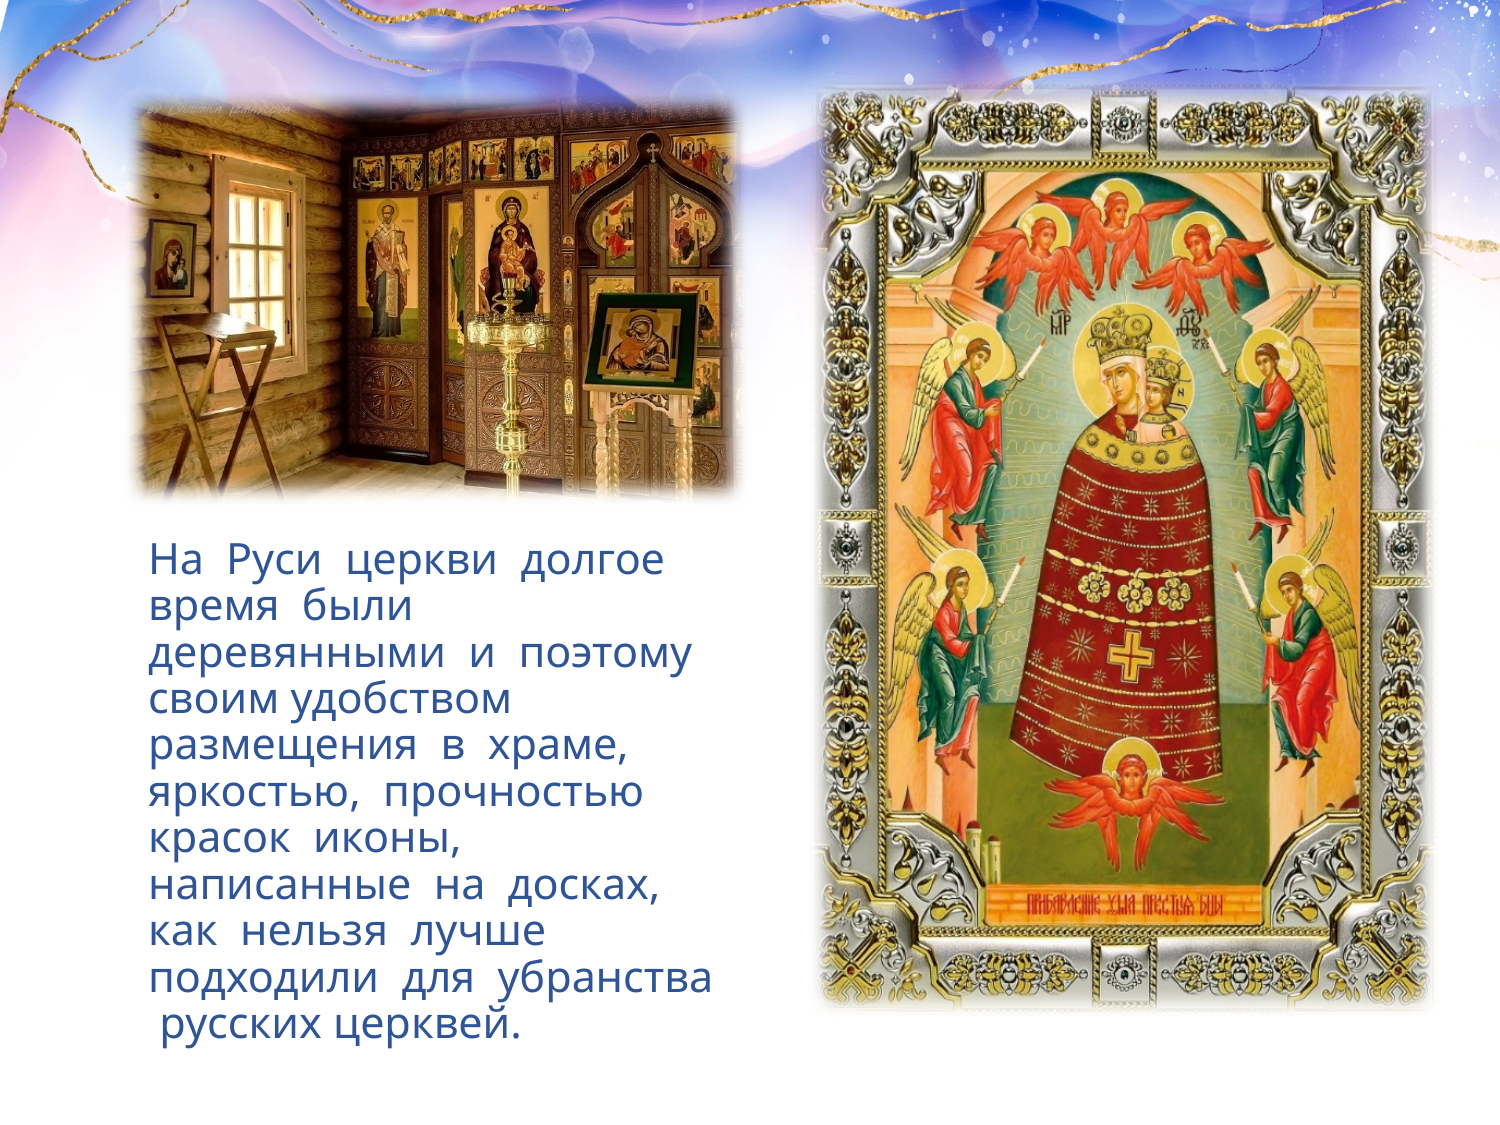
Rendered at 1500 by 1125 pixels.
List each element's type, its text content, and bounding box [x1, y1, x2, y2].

picture [0, 0, 1500, 1125]
title [103, 59, 1397, 278]
list На Руси церкви долгое время были деревянными и поэтому своим удобством размещения в храме, яркостью, прочностью красок иконы, написанные на досках, как нельзя лучше подходили для убранства русских церквей. [103, 468, 739, 1059]
